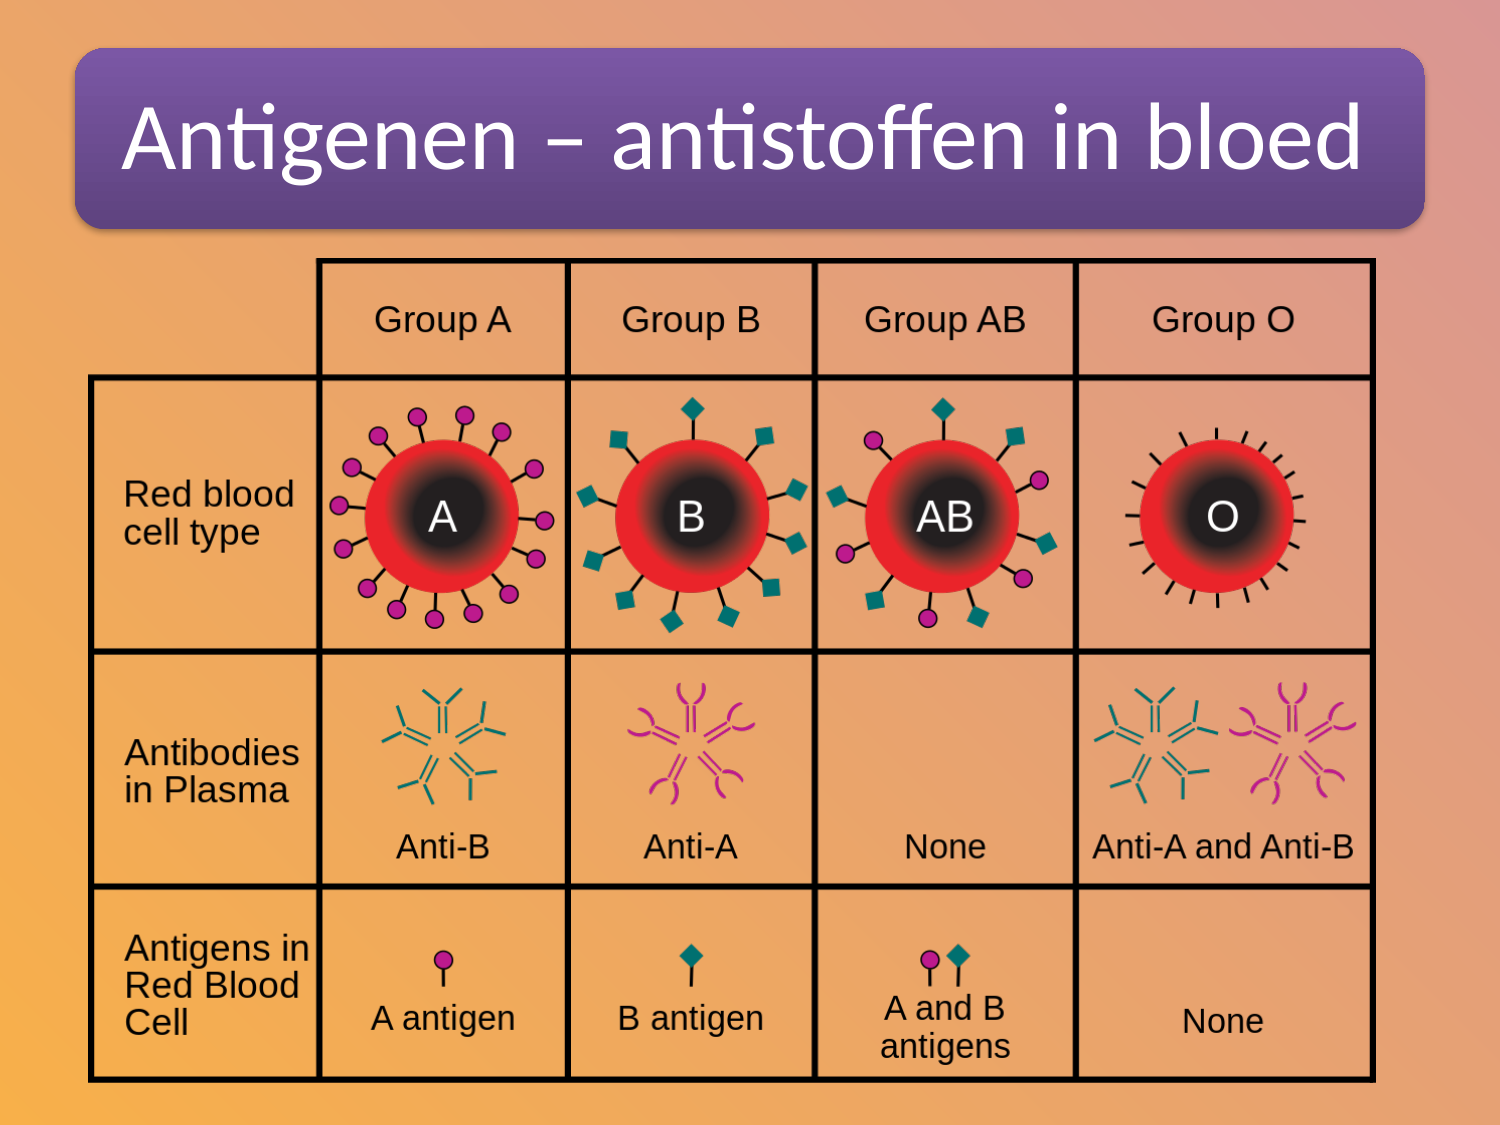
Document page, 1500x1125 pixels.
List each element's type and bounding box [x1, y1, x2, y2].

picture [88, 258, 1377, 1083]
text_box [74, 44, 1426, 233]
